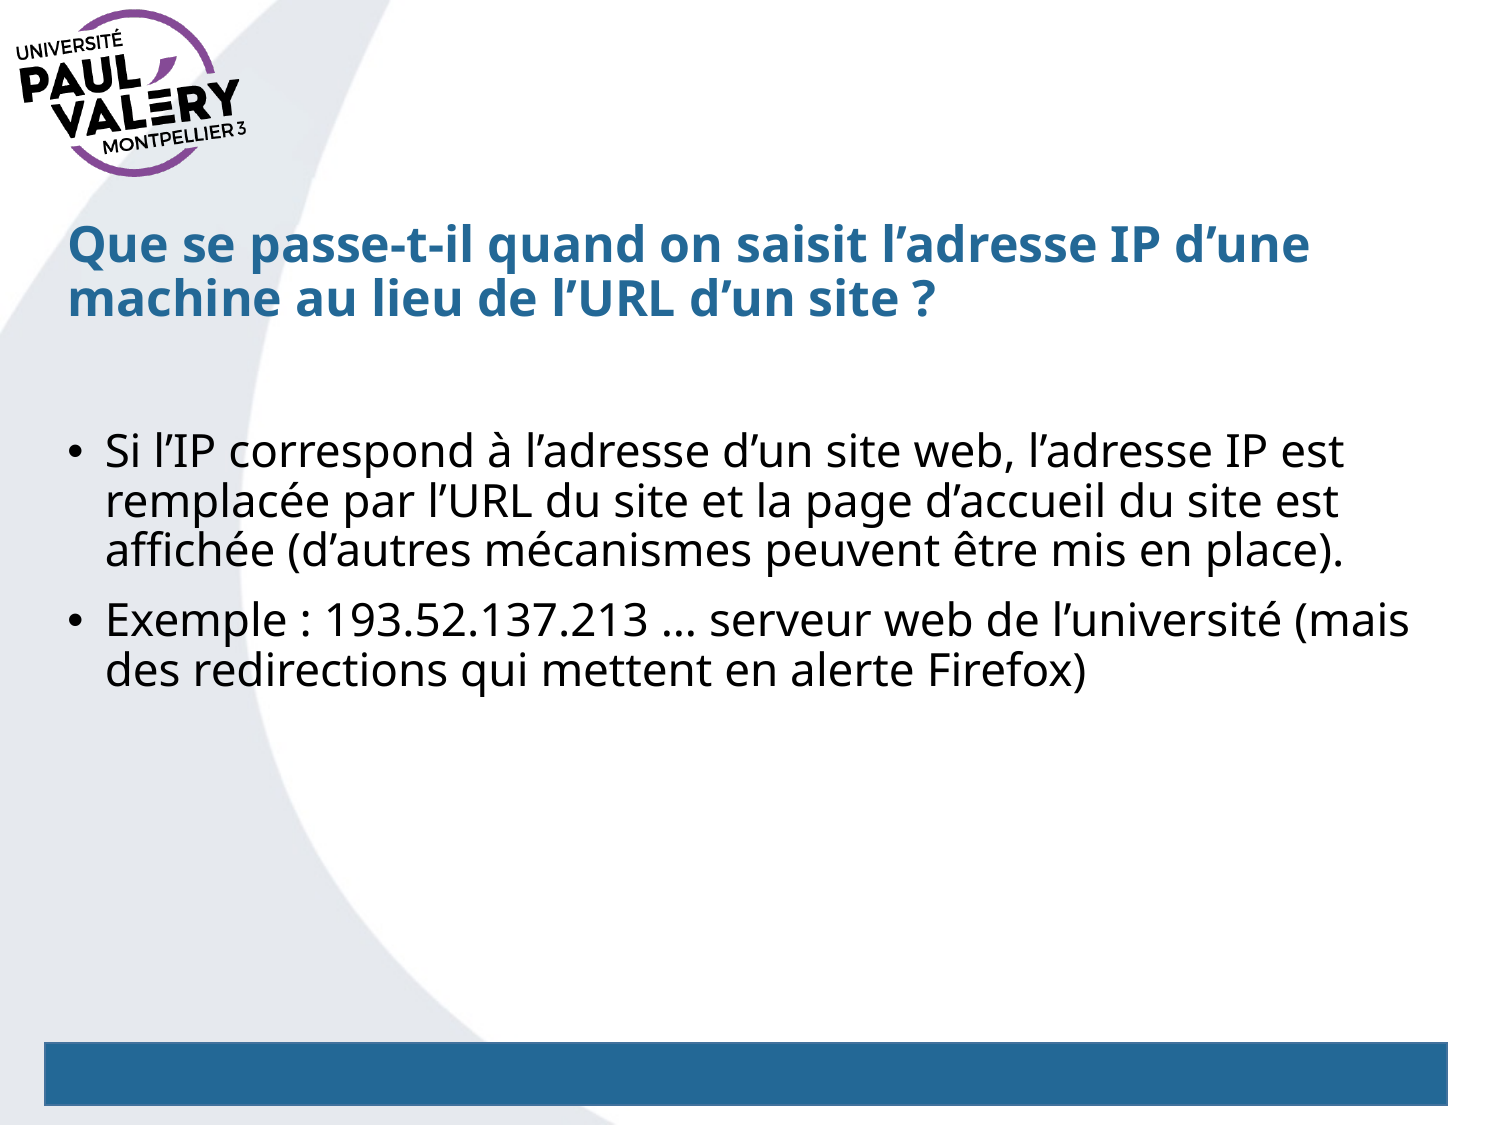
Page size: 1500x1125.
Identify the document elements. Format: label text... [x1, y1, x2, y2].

title Que se passe-t-il quand on saisit l’adresse IP d’une machine au lieu de l’URL d’un site ? [52, 196, 1446, 350]
picture [0, 0, 1500, 1125]
list Si l’IP correspond à l’adresse d’un site web, l’adresse IP est remplacée par l’URL du site et la page d’accueil du site est affichée (d’autres mécanismes peuvent être mis en place). Exemple : 193.52.137.213 … serveur web de l’université (mais des redirections qui mettent en alerte Firefox) [52, 420, 1446, 1001]
